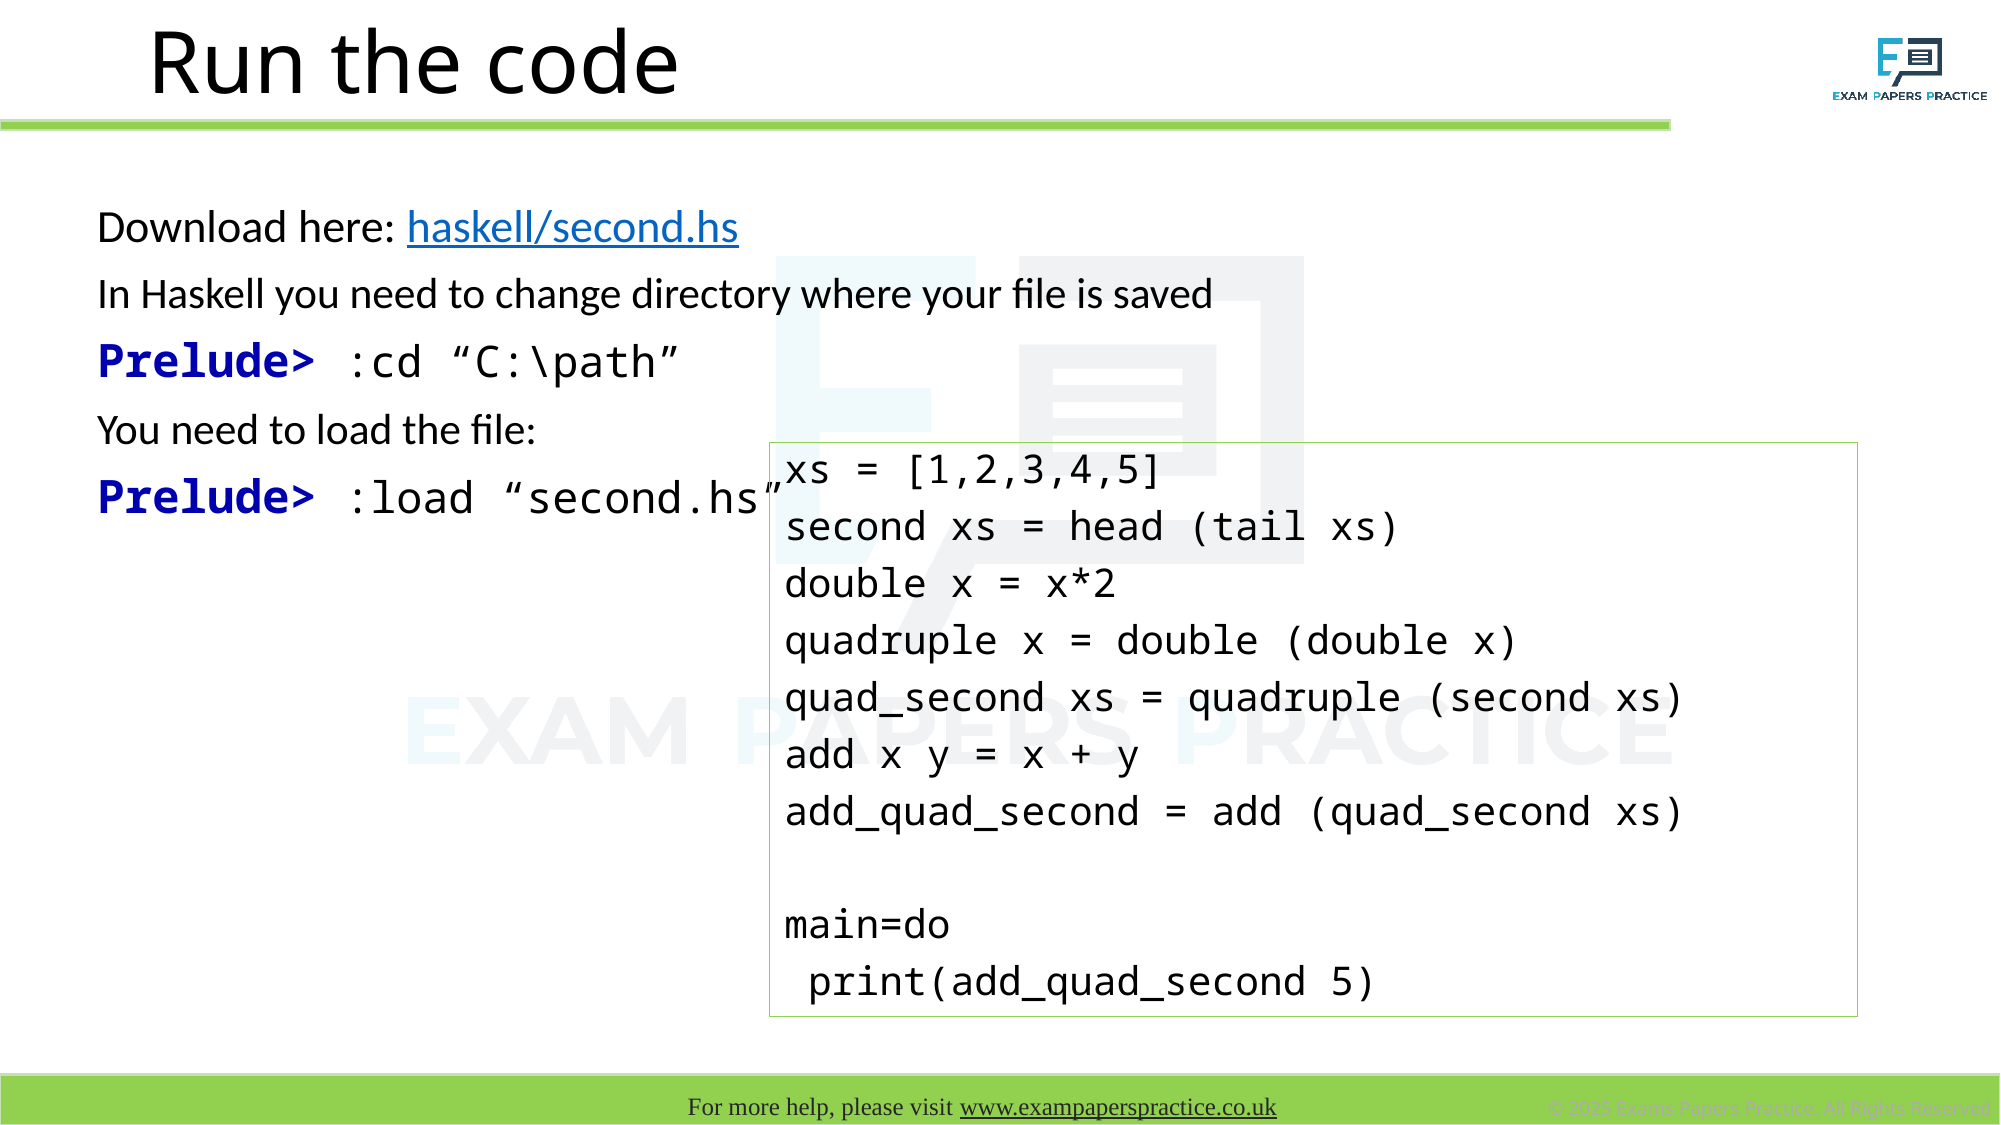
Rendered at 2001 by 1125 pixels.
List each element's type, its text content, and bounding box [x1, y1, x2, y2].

list Download here: haskell/second.hs In Haskell you need to change directory where your file is saved Prelude> :cd “C:\path” You need to load the file: Prelude> :load “second.hs” [82, 183, 1808, 538]
title Run the code [132, 11, 1858, 121]
text_box xs = [1,2,3,4,5] second xs = head (tail xs) double x = x*2 quadruple x = double (double x) quad_second xs = quadruple (second xs) add x y = x + y add_quad_second = add (quad_second xs) main=do print(add_quad_second 5) [769, 442, 1858, 1017]
